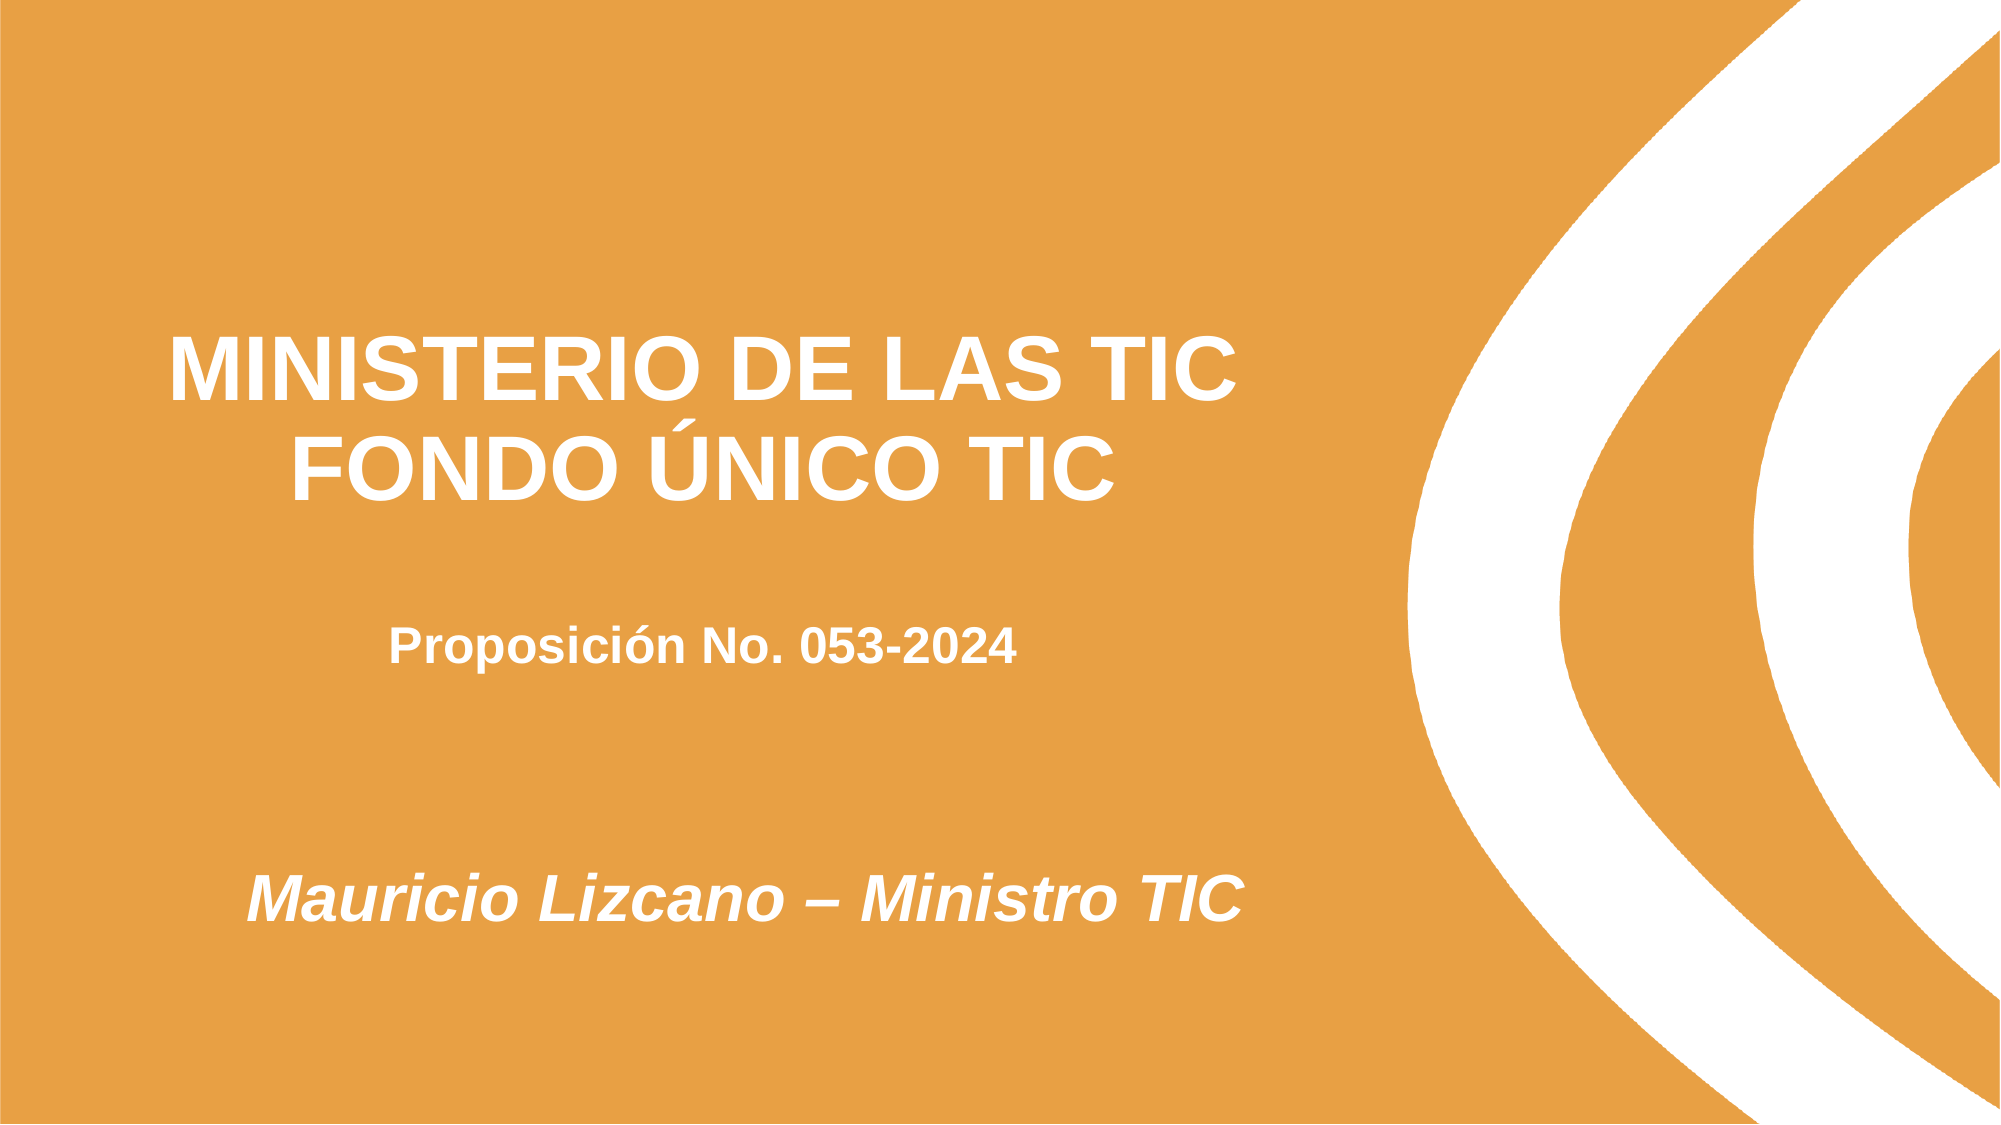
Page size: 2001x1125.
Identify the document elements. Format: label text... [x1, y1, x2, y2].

title MINISTERIO DE LAS TIC FONDO ÚNICO TIC Proposición No. 053-2024 [98, 312, 1309, 683]
picture [0, 0, 2000, 1124]
text_box Mauricio Lizcano – Ministro TIC [231, 847, 1309, 943]
